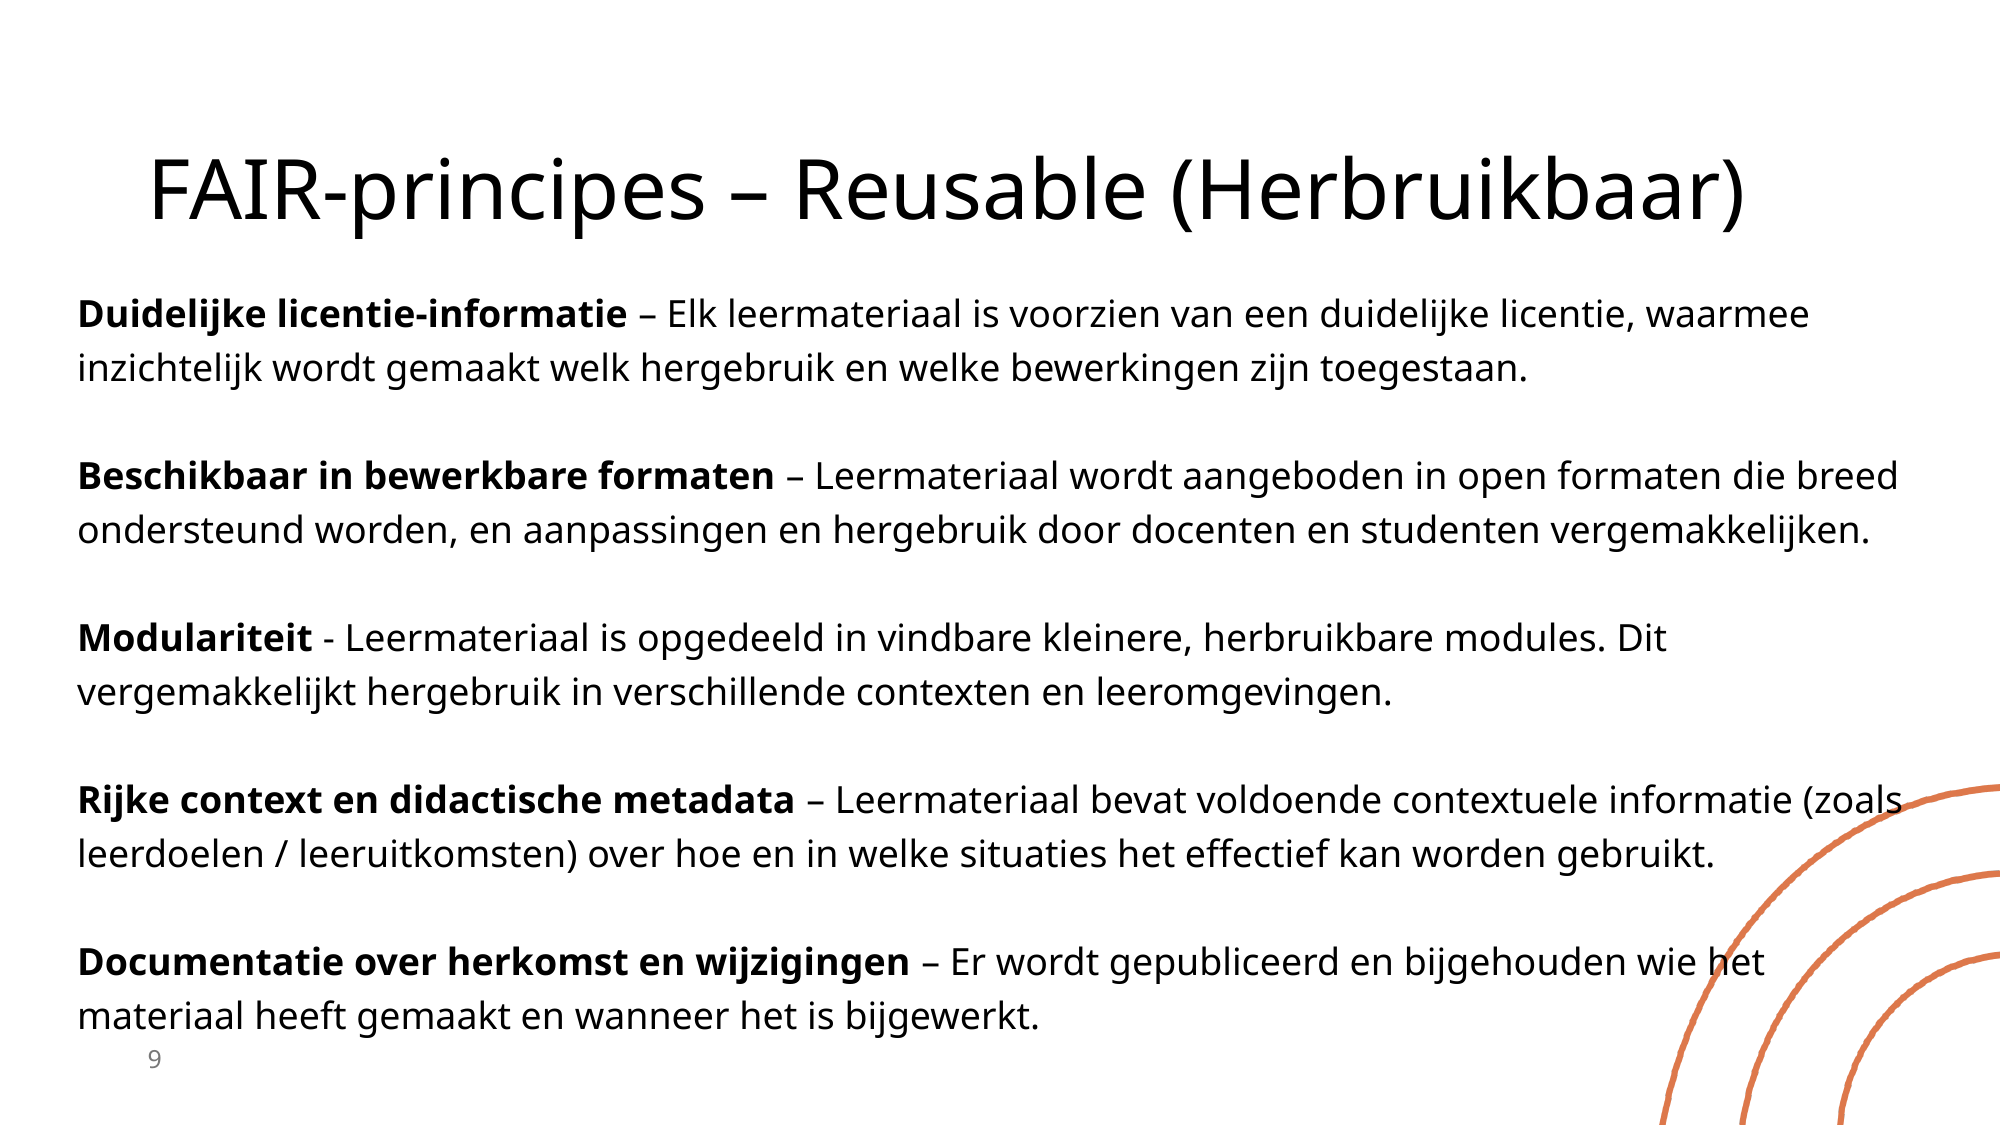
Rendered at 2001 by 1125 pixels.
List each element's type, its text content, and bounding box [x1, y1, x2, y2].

list Duidelijke licentie-informatie – Elk leermateriaal is voorzien van een duidelijke licentie, waarmee inzichtelijk wordt gemaakt welk hergebruik en welke bewerkingen zijn toegestaan. Beschikbaar in bewerkbare formaten – Leermateriaal wordt aangeboden in open formaten die breed ondersteund worden, en aanpassingen en hergebruik door docenten en studenten vergemakkelijken. Modulariteit - Leermateriaal is opgedeeld in vindbare kleinere, herbruikbare modules. Dit vergemakkelijkt hergebruik in verschillende contexten en leeromgevingen. Rijke context en didactische metadata – Leermateriaal bevat voldoende contextuele informatie (zoals leerdoelen / leeruitkomsten) over hoe en in welke situaties het effectief kan worden gebruikt. Documentatie over herkomst en wijzigingen – Er wordt gepubliceerd en bijgehouden wie het materiaal heeft gemaakt en wanneer het is bijgewerkt. [2, 281, 1905, 1093]
title FAIR-principes – Reusable (Herbruikbaar) [147, 147, 1979, 239]
picture [1659, 784, 2000, 1125]
